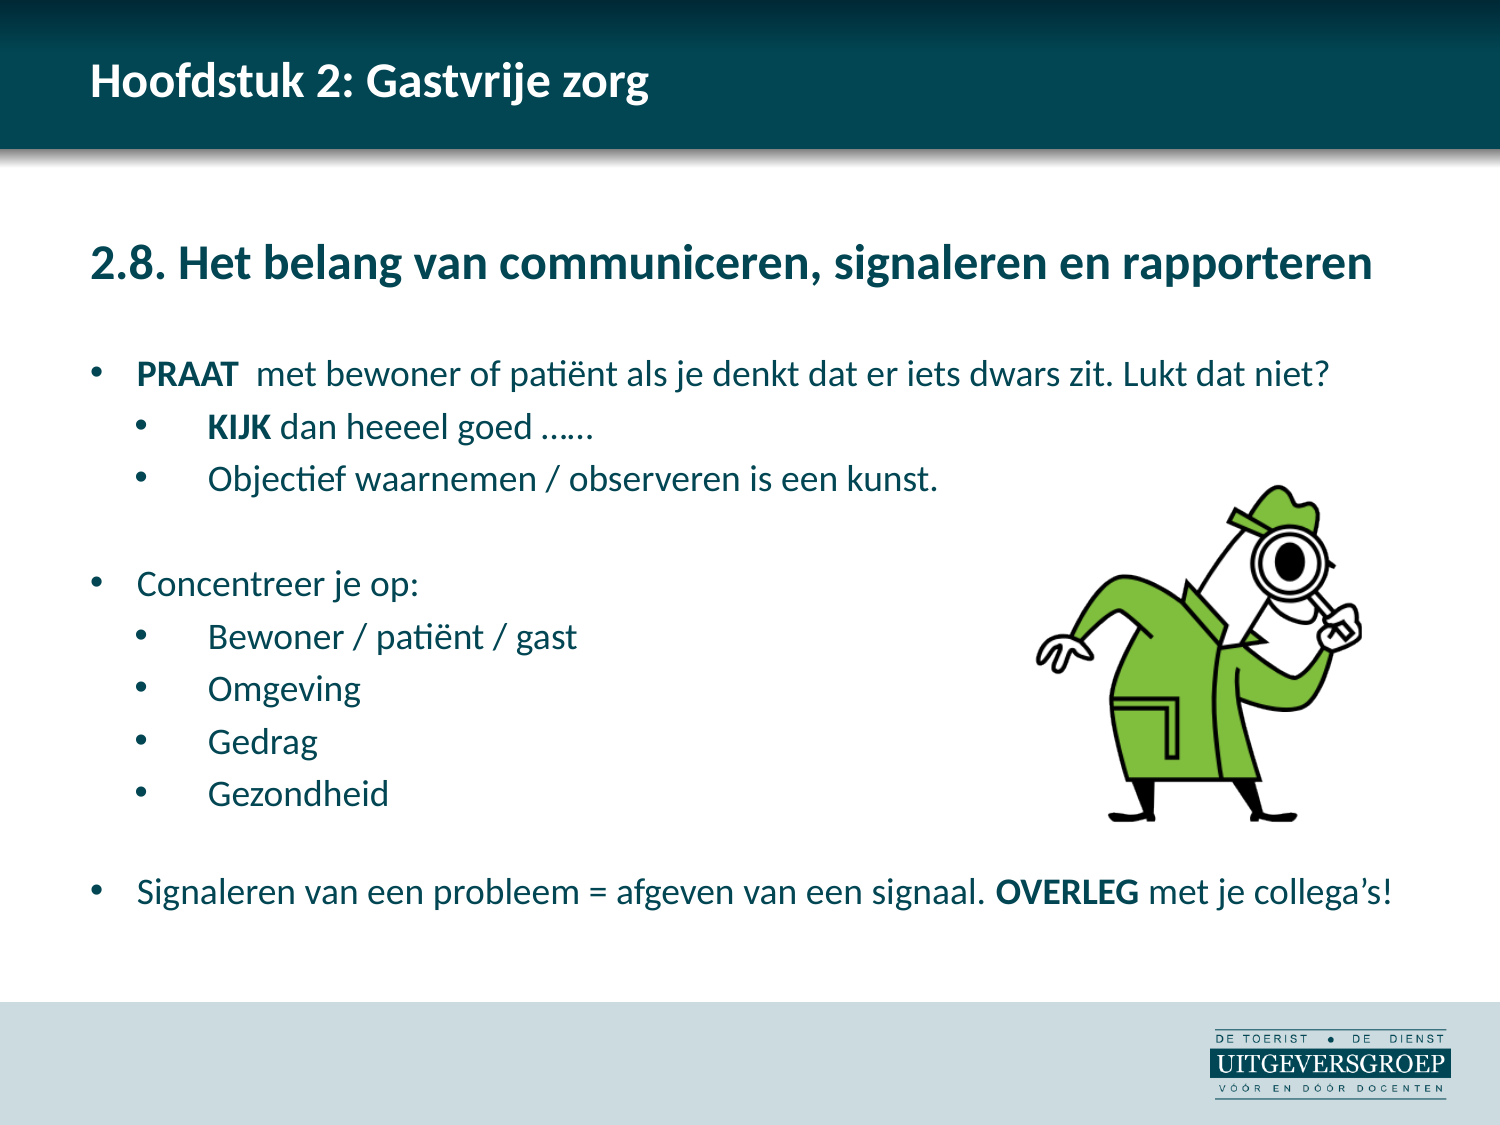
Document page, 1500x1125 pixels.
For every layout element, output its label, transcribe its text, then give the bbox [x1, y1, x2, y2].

picture [1210, 1021, 1451, 1106]
picture [1033, 479, 1363, 823]
title Hoofdstuk 2: Gastvrije zorg [75, 0, 1425, 172]
list 2.8. Het belang van communiceren, signaleren en rapporteren PRAAT met bewoner of patiënt als je denkt dat er iets dwars zit. Lukt dat niet? KIJK dan heeeel goed …… Objectief waarnemen / observeren is een kunst. Concentreer je op: Bewoner / patiënt / gast Omgeving Gedrag Gezondheid Signaleren van een probleem = afgeven van een signaal. OVERLEG met je collega’s! [75, 221, 1425, 965]
